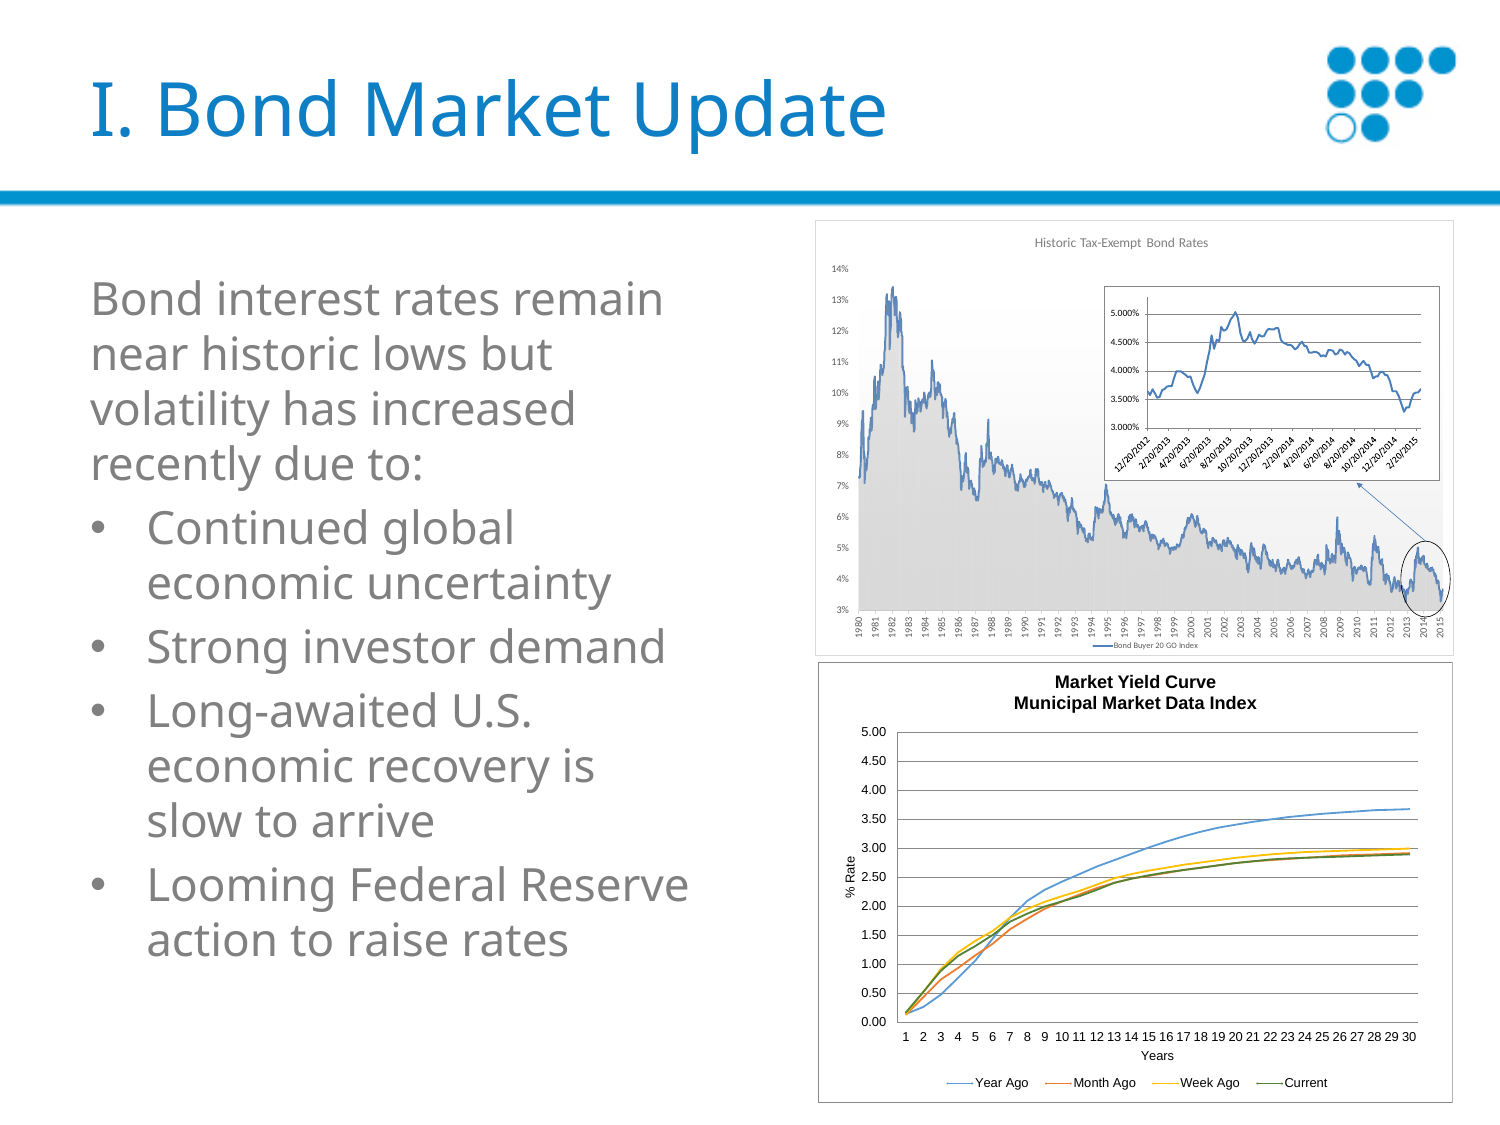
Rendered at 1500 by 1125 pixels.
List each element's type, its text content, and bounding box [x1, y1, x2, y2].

list Bond interest rates remain near historic lows but volatility has increased recently due to: Continued global economic uncertainty Strong investor demand Long-awaited U.S. economic recovery is slow to arrive Looming Federal Reserve action to raise rates [75, 262, 719, 1062]
title I. Bond Market Update [75, 12, 1319, 200]
picture [0, 204, 1500, 1125]
picture [0, 0, 1500, 191]
